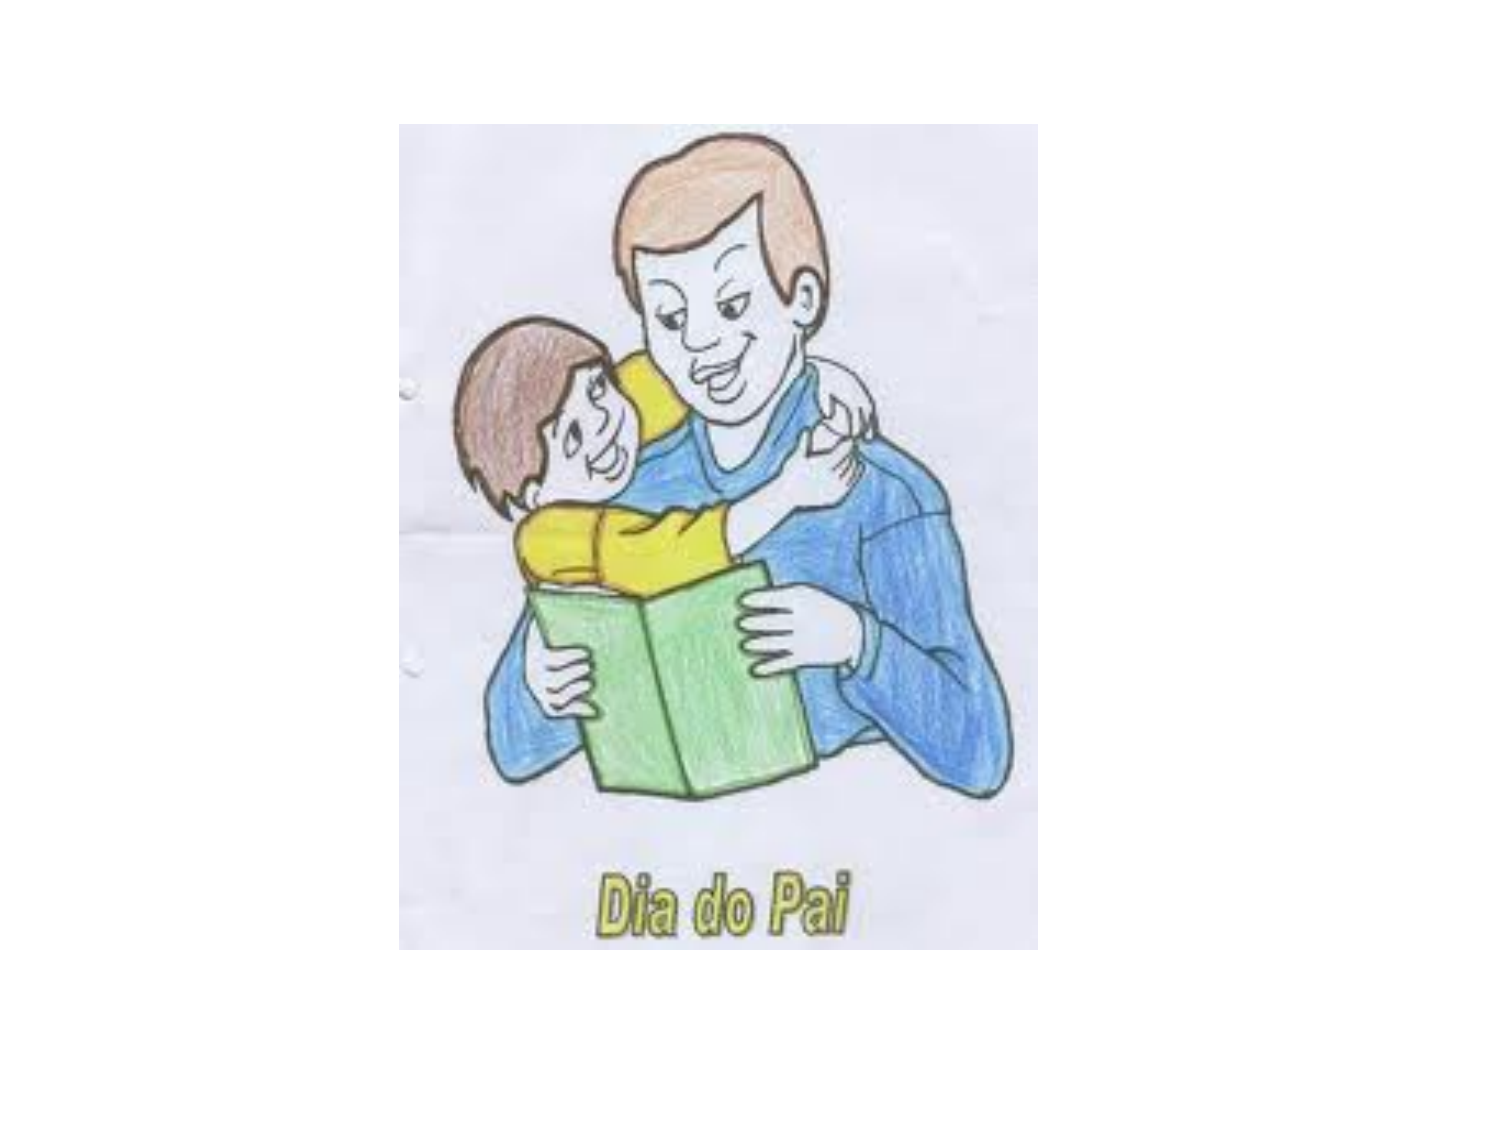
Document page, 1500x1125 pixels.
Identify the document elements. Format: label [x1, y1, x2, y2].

list [399, 124, 1038, 951]
